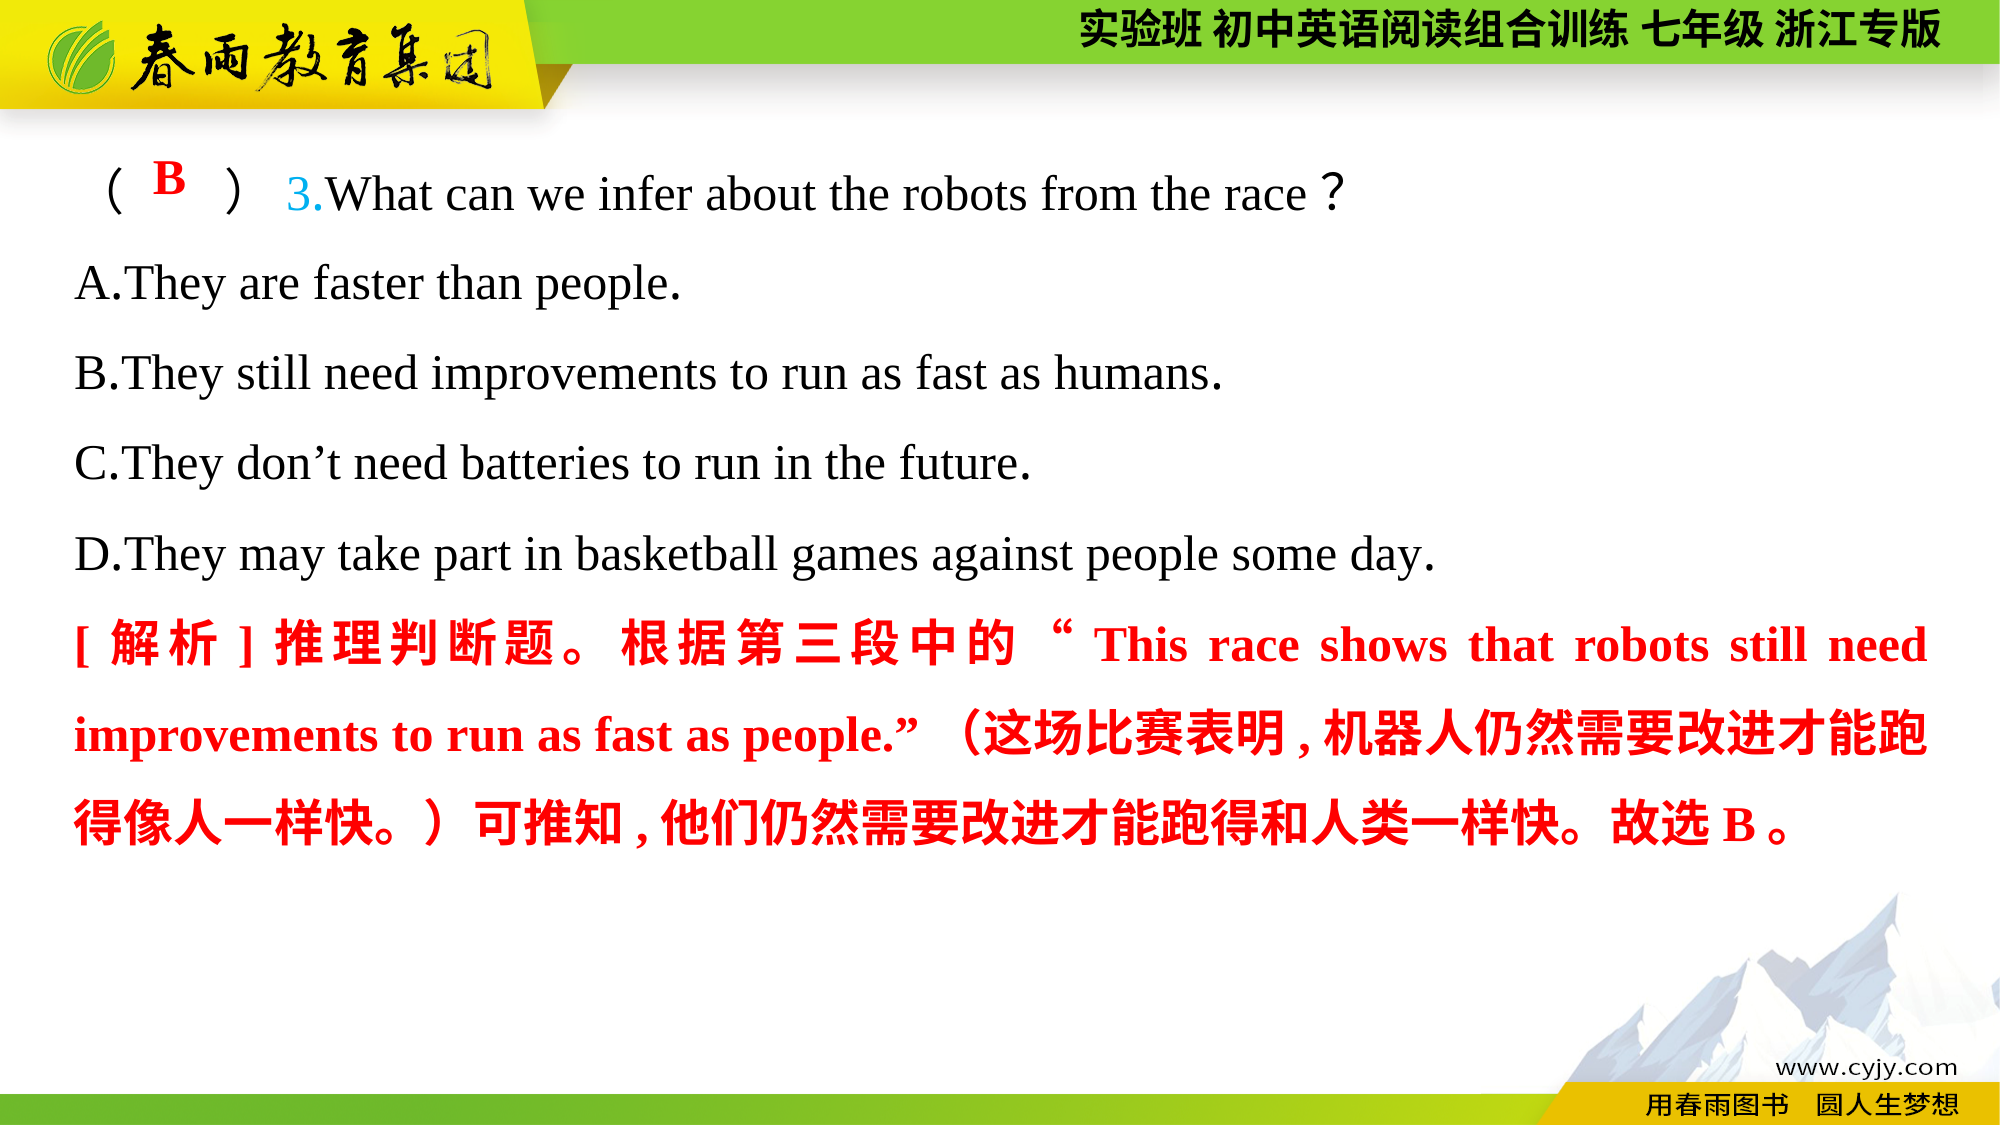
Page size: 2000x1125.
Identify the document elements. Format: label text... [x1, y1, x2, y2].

text_box B [138, 137, 202, 212]
text_box [解析]推理判断题。根据第三段中的“This race shows that robots still need improvements to run as fast as people.”（这场比赛表明,机器人仍然需要改进才能跑得像人一样快。）可推知,他们仍然需要改进才能跑得和人类一样快。故选B。 [59, 574, 1944, 859]
list （ ）3.What can we infer about the robots from the race？ A.They are faster than people. B.They still need improvements to run as fast as humans. C.They don’t need batteries to run in the future. D.They may take part in basketball games against people some day. [59, 122, 1944, 574]
picture [0, 0, 2000, 1125]
